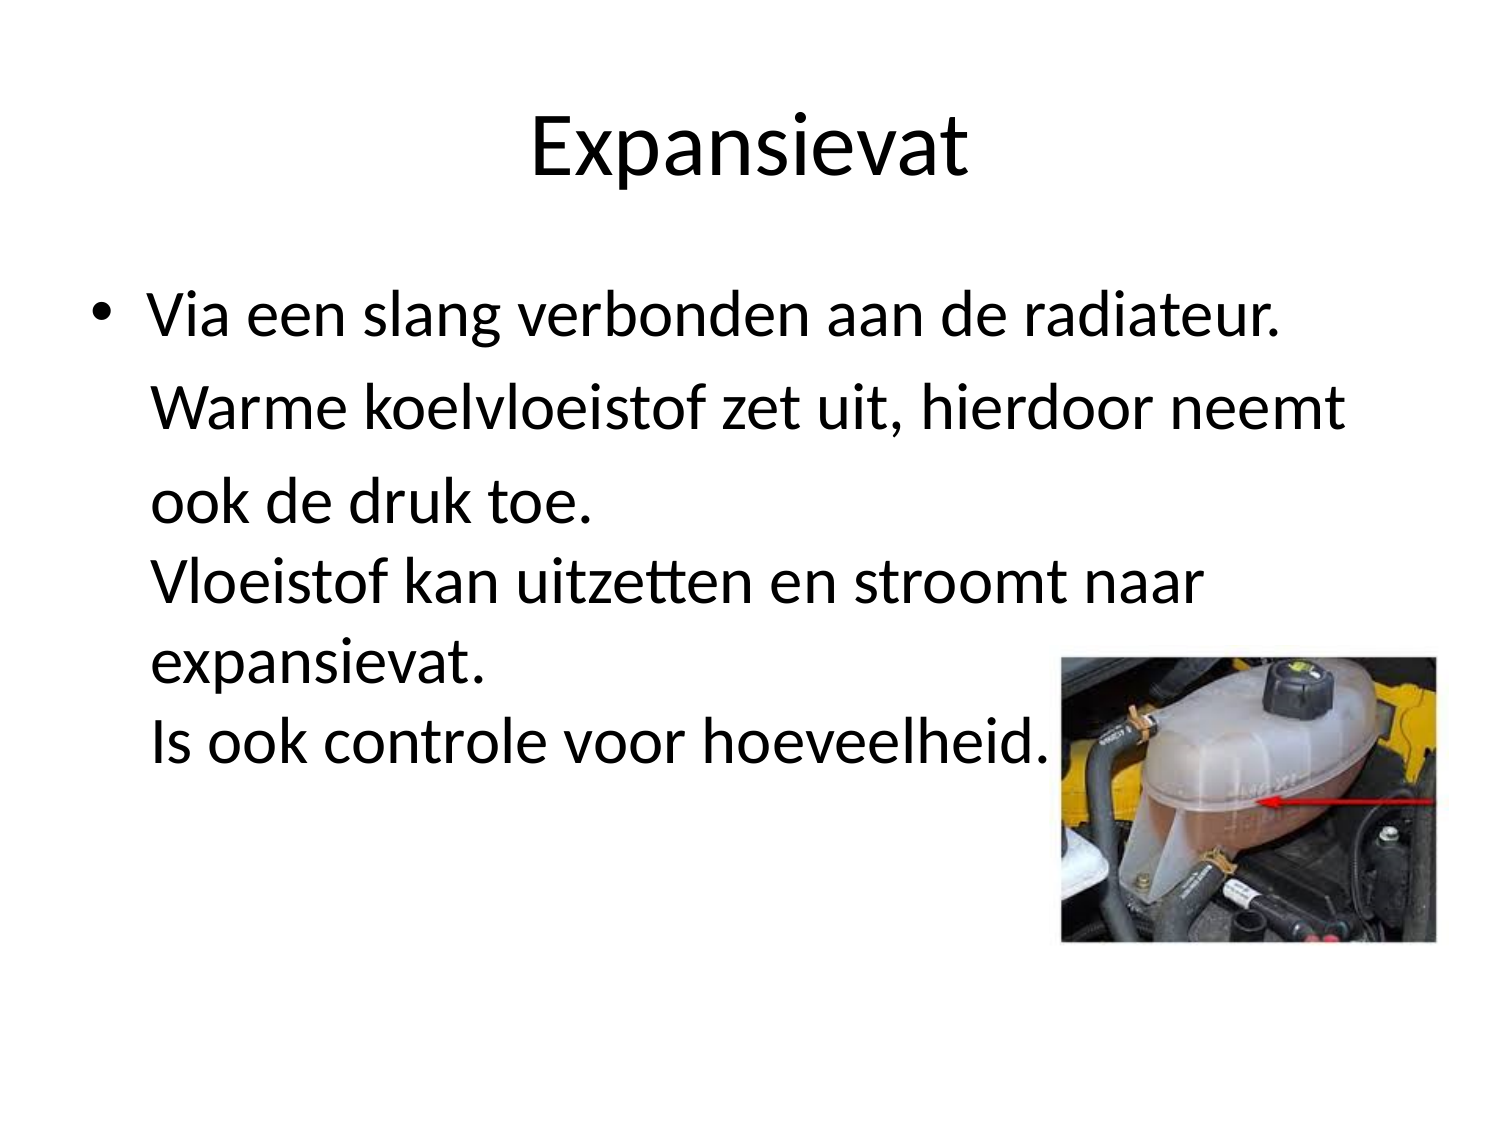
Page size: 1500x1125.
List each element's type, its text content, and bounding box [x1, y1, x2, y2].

list Via een slang verbonden aan de radiateur. Warme koelvloeistof zet uit, hierdoor neemt ook de druk toe. Vloeistof kan uitzetten en stroomt naar expansievat. Is ook controle voor hoeveelheid. [75, 262, 1425, 1005]
picture [1049, 644, 1449, 955]
title Expansievat [75, 45, 1425, 233]
